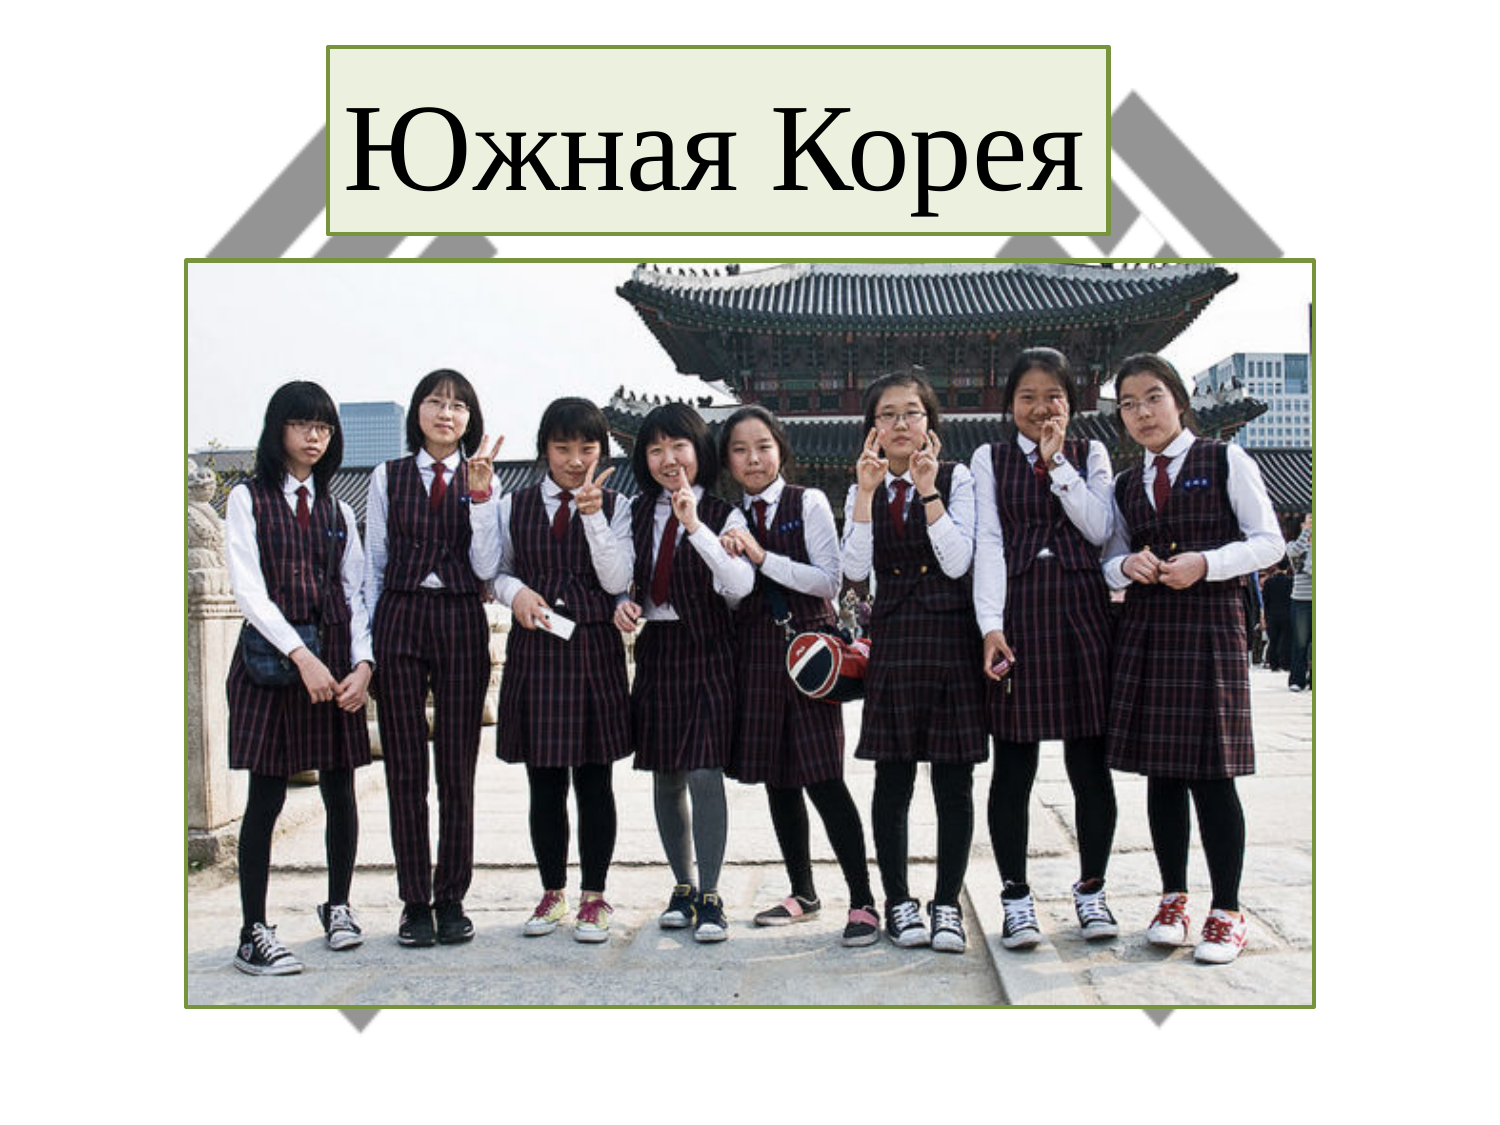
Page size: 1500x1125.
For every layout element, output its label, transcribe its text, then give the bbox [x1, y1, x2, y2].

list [188, 262, 1312, 1006]
title Южная Корея [328, 46, 1109, 235]
